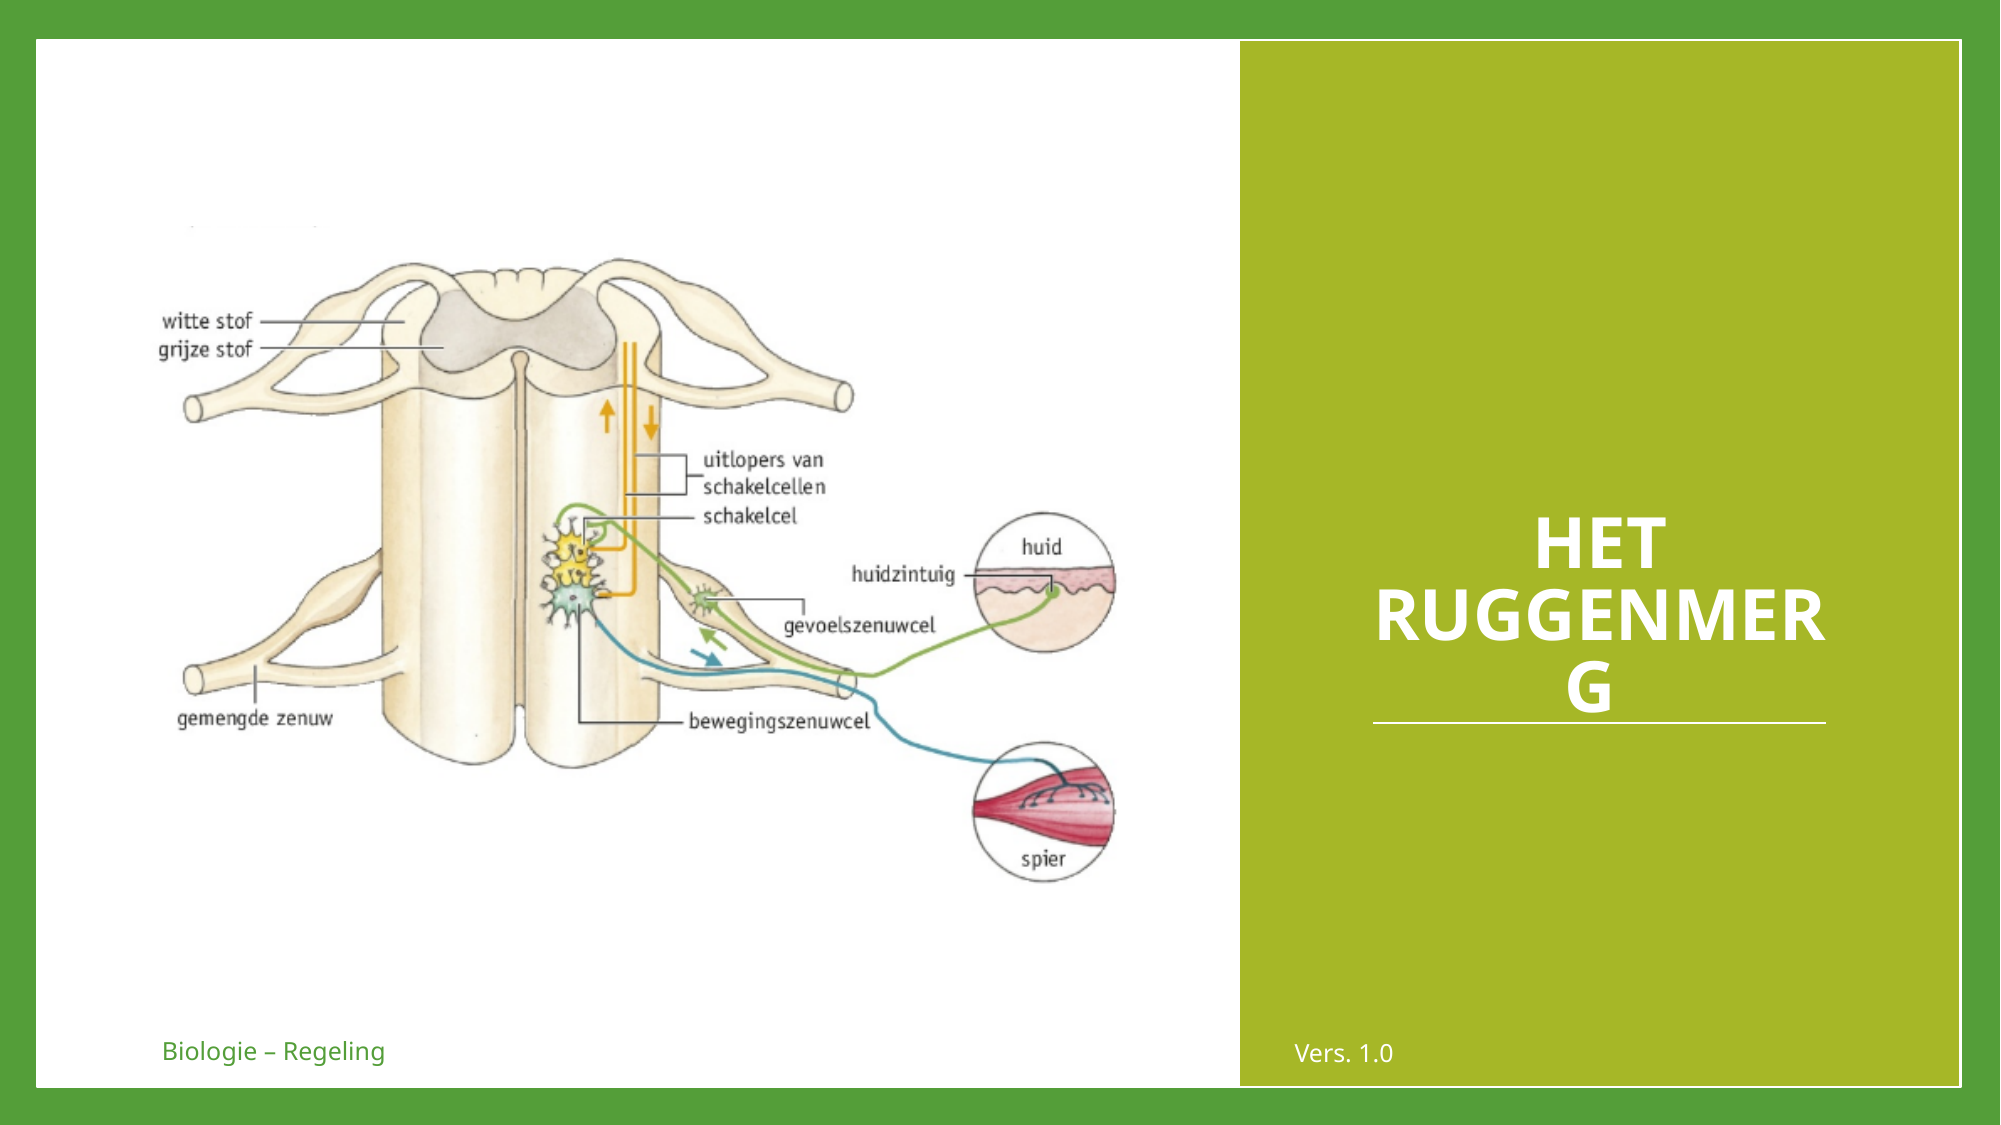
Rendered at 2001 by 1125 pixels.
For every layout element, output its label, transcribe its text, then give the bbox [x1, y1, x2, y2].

title Het ruggenmerg [1344, 140, 1855, 735]
footer Biologie – Regeling [146, 1020, 921, 1081]
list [142, 226, 1136, 899]
text_box [36, 39, 1962, 1088]
slide_number Vers. 1.0 [1279, 1022, 1662, 1083]
